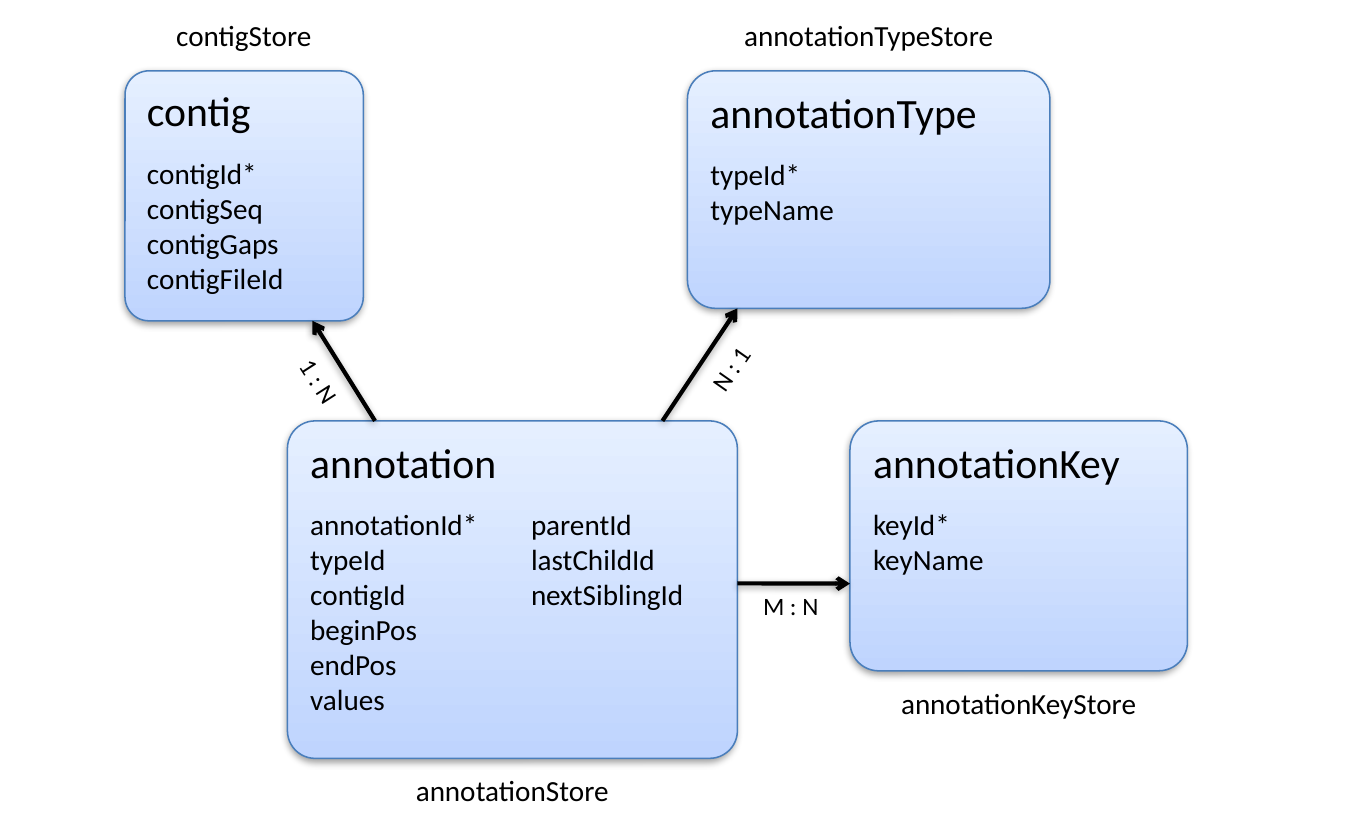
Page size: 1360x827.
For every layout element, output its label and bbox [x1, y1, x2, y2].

text_box [124, 9, 1188, 816]
